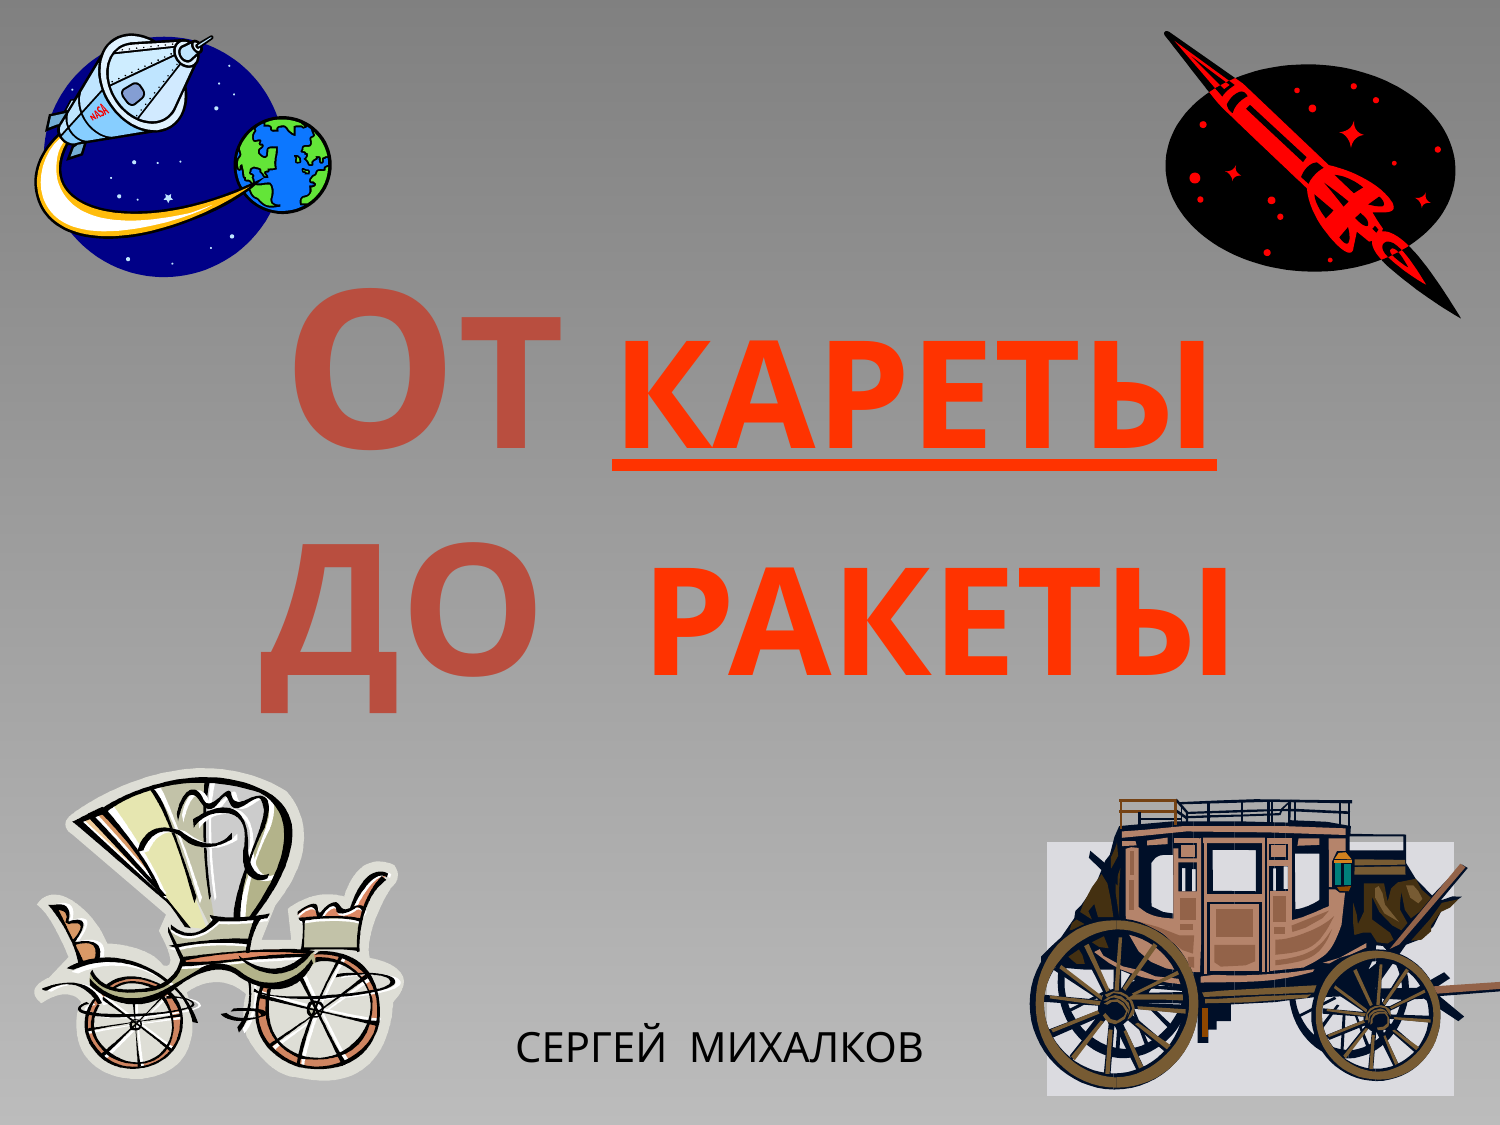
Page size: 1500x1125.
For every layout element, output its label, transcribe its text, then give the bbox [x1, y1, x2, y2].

subtitle СЕРГЕЙ МИХАЛКОВ [412, 1022, 1024, 1091]
picture [29, 30, 332, 278]
picture [29, 763, 410, 1086]
picture [1029, 798, 1500, 1096]
picture [1163, 30, 1462, 319]
title ОТ КАРЕТЫ ДО РАКЕТЫ [112, 349, 1388, 591]
